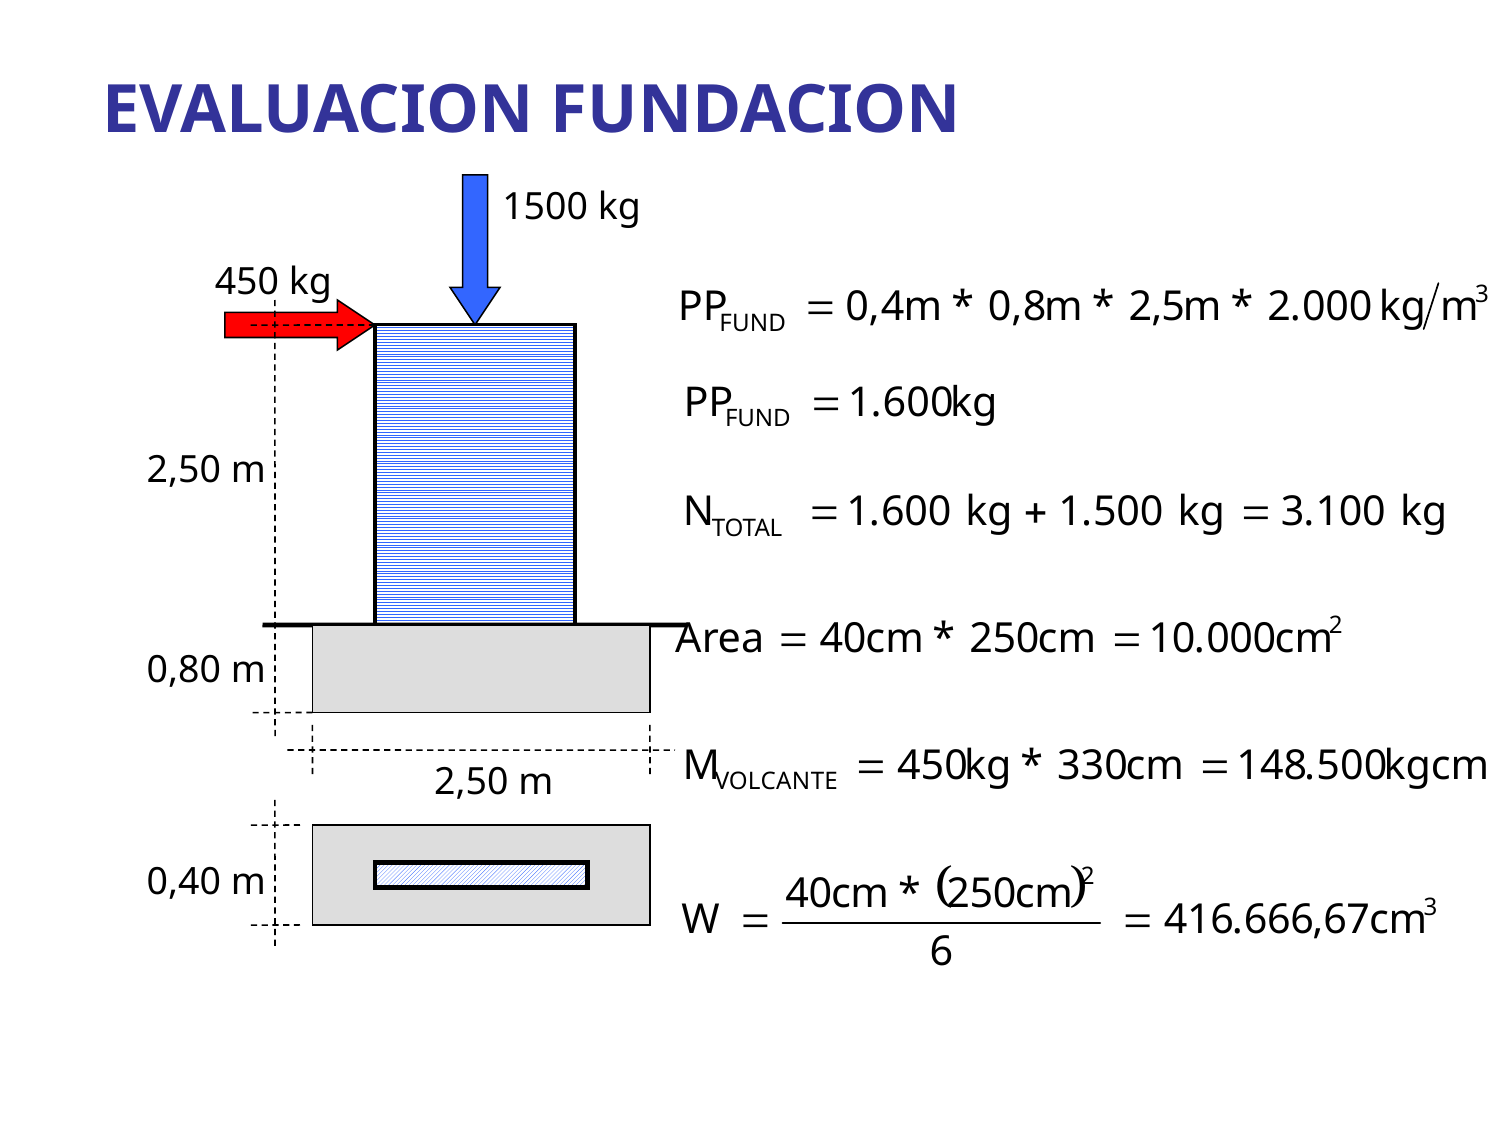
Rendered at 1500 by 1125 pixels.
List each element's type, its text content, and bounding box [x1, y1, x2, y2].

text_box [374, 862, 588, 888]
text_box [679, 374, 1001, 437]
text_box [312, 624, 650, 713]
text_box [312, 825, 650, 925]
text_box 450 kg [200, 249, 388, 310]
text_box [674, 857, 1443, 976]
text_box [224, 310, 375, 351]
text_box 0,40 m [112, 849, 300, 910]
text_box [667, 606, 1350, 663]
text_box [450, 174, 501, 324]
text_box 0,80 m [124, 637, 288, 698]
text_box 1500 kg [487, 174, 688, 235]
text_box 2,50 m [124, 437, 288, 498]
text_box 2,50 m [374, 749, 613, 810]
text_box [375, 324, 575, 624]
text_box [678, 484, 1451, 551]
text_box EVALUACION FUNDACION [87, 24, 1446, 188]
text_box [678, 737, 1488, 801]
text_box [673, 275, 1500, 342]
